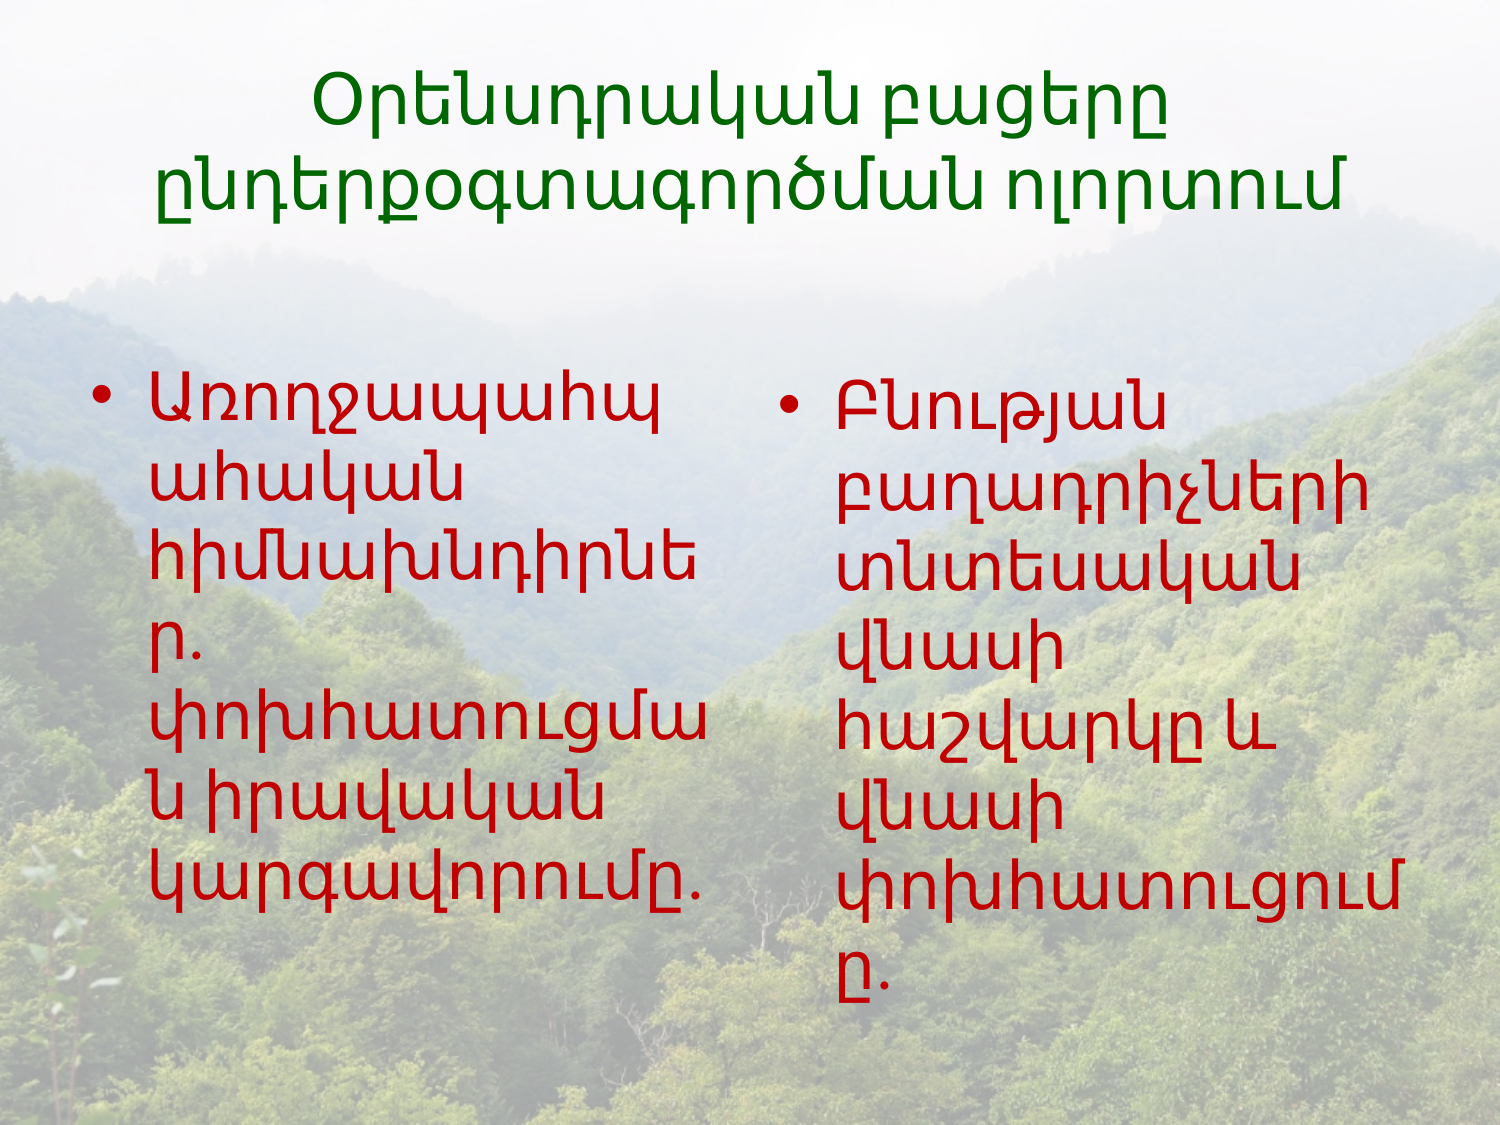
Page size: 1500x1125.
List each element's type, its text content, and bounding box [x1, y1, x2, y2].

list Առողջապահպահական հիմնախնդիրներ. փոխհատուցման իրավական կարգավորումը. [75, 262, 738, 1005]
list Բնության բաղադրիչների տնտեսական վնասի հաշվարկը և վնասի փոխհատուցումը. [762, 262, 1425, 1005]
title Օրենսդրական բացերը ընդերքօգտագործման ոլորտում [75, 45, 1425, 233]
